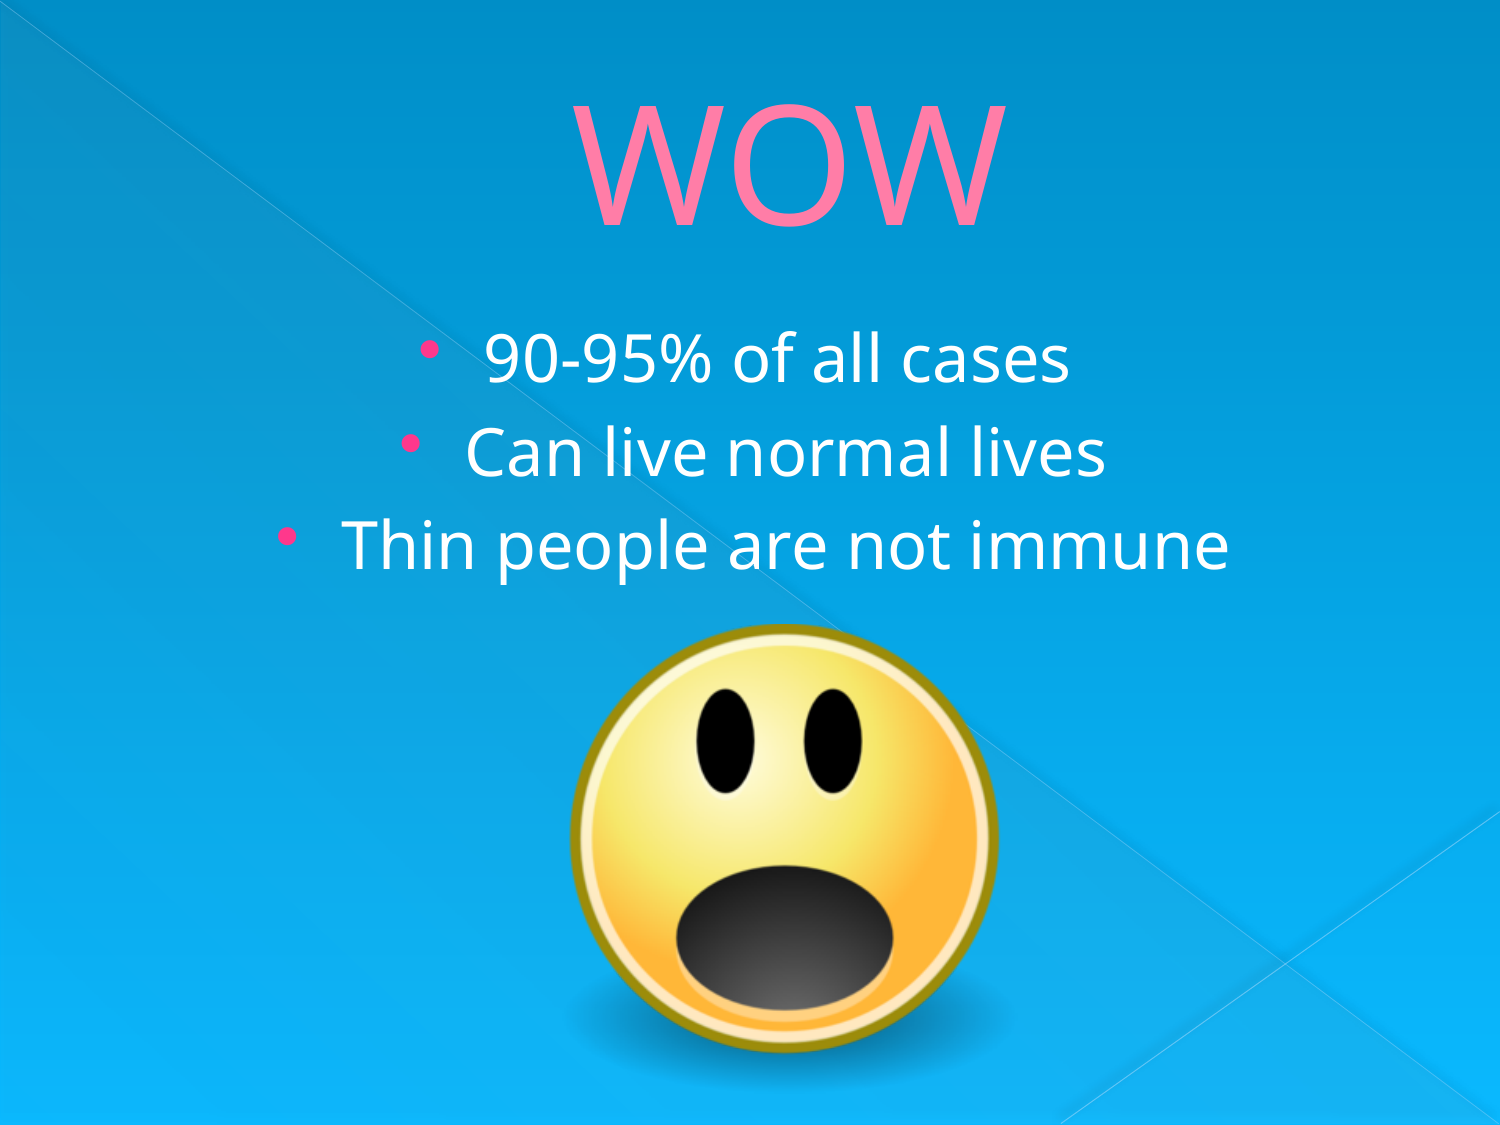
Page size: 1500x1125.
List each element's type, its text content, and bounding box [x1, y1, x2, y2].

picture [570, 625, 1000, 1054]
list 90-95% of all cases Can live normal lives Thin people are not immune [75, 308, 1425, 1059]
title WOW [75, 43, 1425, 274]
